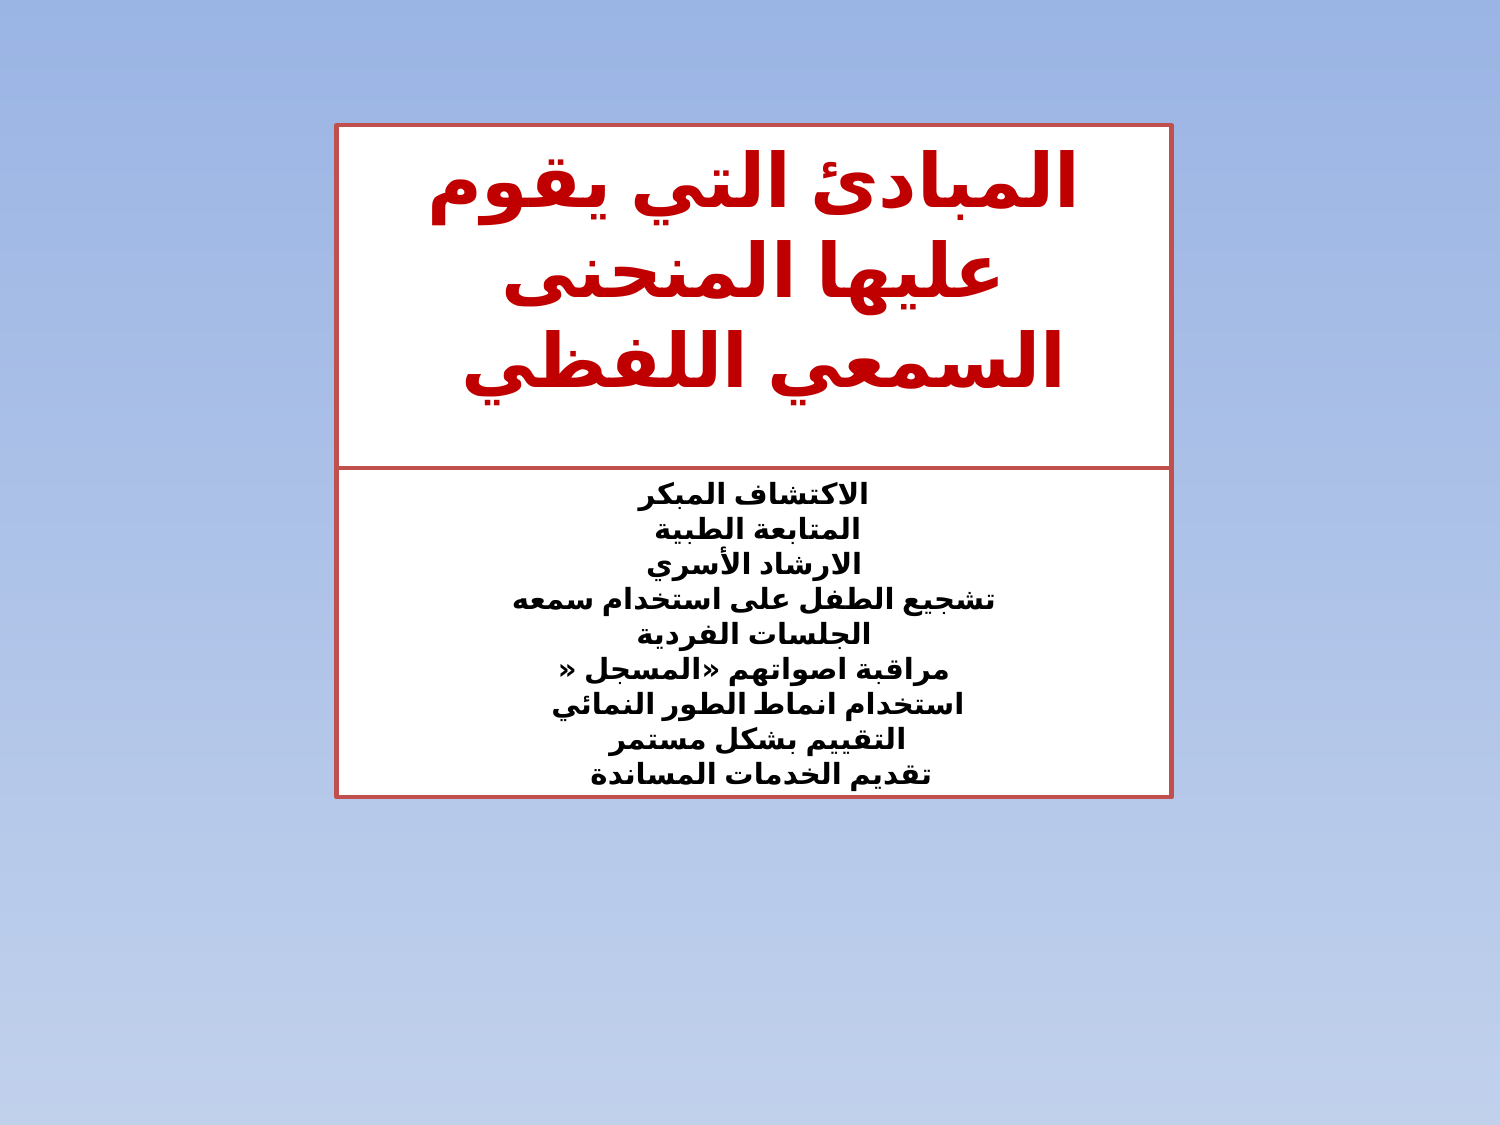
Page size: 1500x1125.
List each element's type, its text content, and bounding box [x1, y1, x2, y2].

text_box المبادئ التي يقوم عليها المنحنى السمعي اللفظي [334, 123, 1174, 466]
text_box الاكتشاف المبكر المتابعة الطبية الارشاد الأسري تشجيع الطفل على استخدام سمعه الجلسات الفردية مراقبة اصواتهم «المسجل « استخدام انماط الطور النمائي التقييم بشكل مستمر تقديم الخدمات المساندة [334, 466, 1174, 799]
